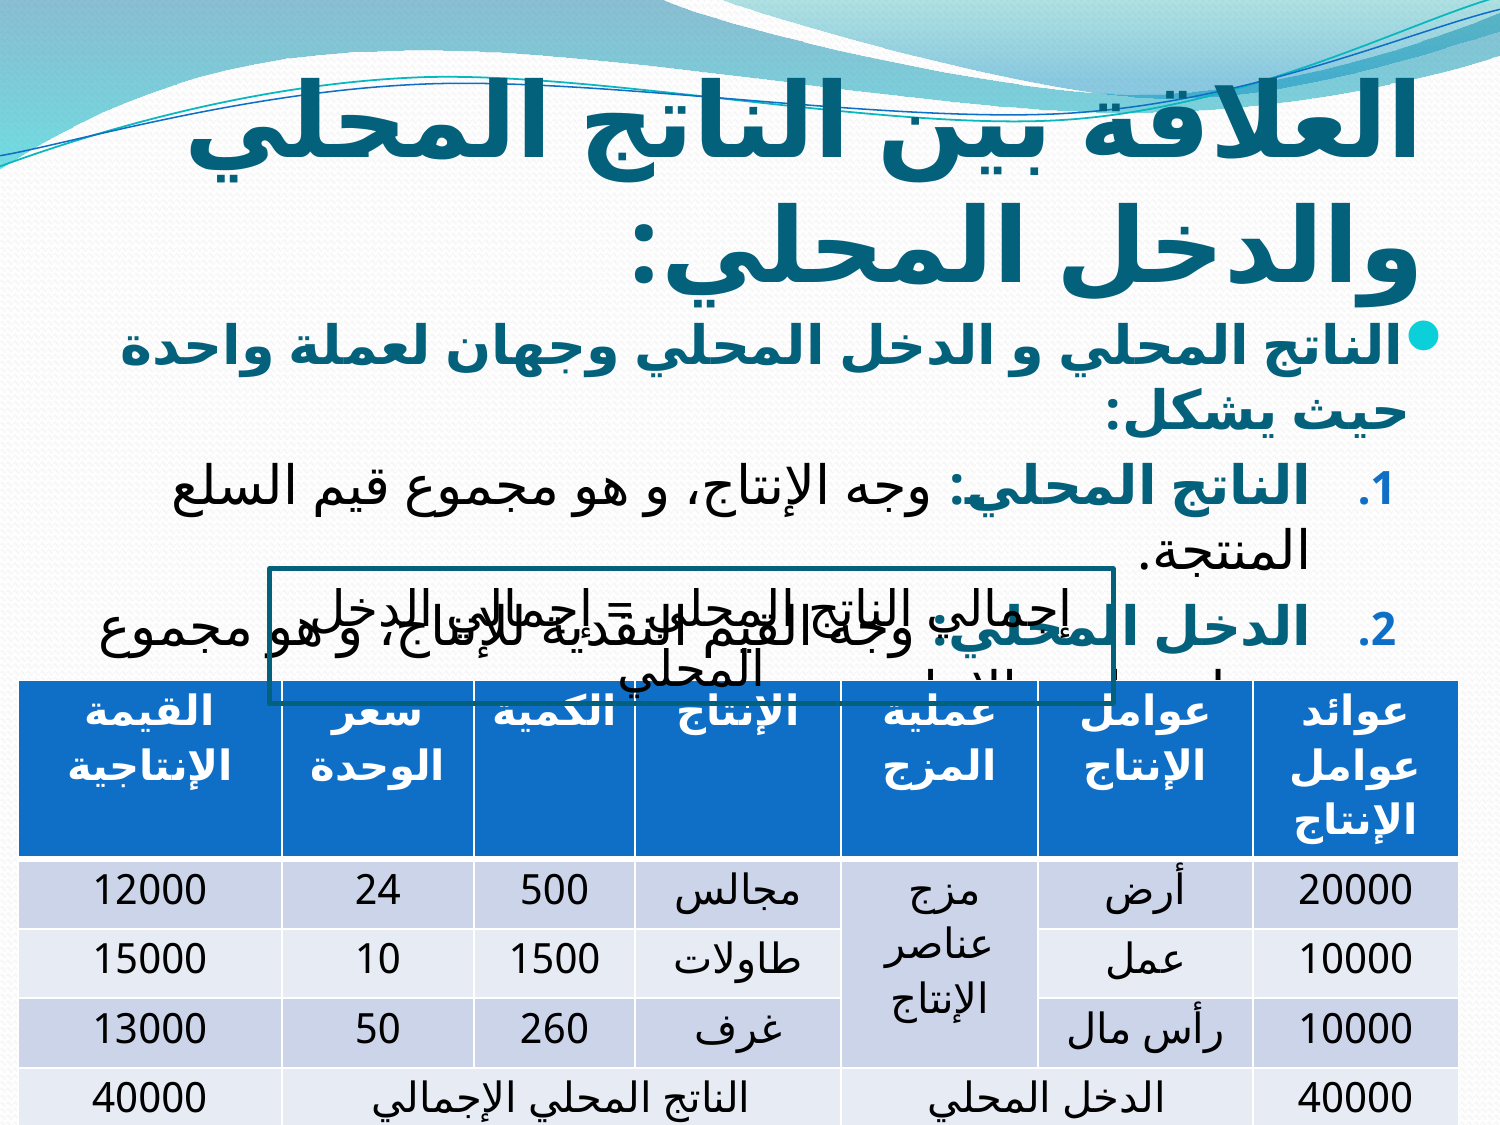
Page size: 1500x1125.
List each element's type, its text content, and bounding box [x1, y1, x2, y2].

table_cell الدخل المحلي الإجمالي [842, 1069, 1252, 1125]
table_cell 15000 [19, 930, 281, 997]
text_box إجمالي الناتج المحلي = إجمالي الدخل المحلي [269, 568, 1114, 704]
table_cell 10000 [1254, 930, 1458, 997]
table_cell عمل [1039, 930, 1252, 997]
table_header الإنتاج [636, 704, 840, 856]
title العلاقة بين الناتج المحلي والدخل المحلي: [75, 115, 1425, 302]
table_header عوامل الإنتاج [1039, 681, 1252, 856]
table_cell مجالس [636, 862, 840, 928]
table_cell 20000 [1254, 862, 1458, 928]
table_cell 40000 [19, 1069, 281, 1125]
table_cell 10 [283, 930, 473, 997]
list الناتج المحلي و الدخل المحلي وجهان لعملة واحدة حيث يشكل: الناتج المحلي: وجه الإنتاج، و هو مجموع قيم السلع المنتجة. الدخل المحلي: وجه القيم النقدية للإنتاج، و هو مجموع دخول عناصر الإنتاج. مثال: [0, 302, 1471, 1023]
table_cell 50 [283, 999, 473, 1067]
table_cell 260 [475, 999, 634, 1067]
table_cell 40000 [1254, 1069, 1458, 1125]
table_header عوائد عوامل الإنتاج [1254, 681, 1458, 856]
table_cell 12000 [19, 862, 281, 928]
table_cell 13000 [19, 999, 281, 1067]
table_header الكمية [475, 704, 634, 856]
table_cell 24 [283, 862, 473, 928]
table_cell غرف [636, 999, 840, 1067]
table_header القيمة الإنتاجية [19, 681, 281, 856]
table_cell أرض [1039, 862, 1252, 928]
table_cell 1500 [475, 930, 634, 997]
table_cell 10000 [1254, 999, 1458, 1067]
table_cell 500 [475, 862, 634, 928]
table_cell مزج عناصر الإنتاج [842, 862, 1037, 1067]
table_cell الناتج المحلي الإجمالي [283, 1069, 840, 1125]
table_header سعر الوحدة [283, 704, 473, 856]
table_cell طاولات [636, 930, 840, 997]
table_cell رأس مال [1039, 999, 1252, 1067]
table_header عملية المزج [842, 704, 1037, 856]
